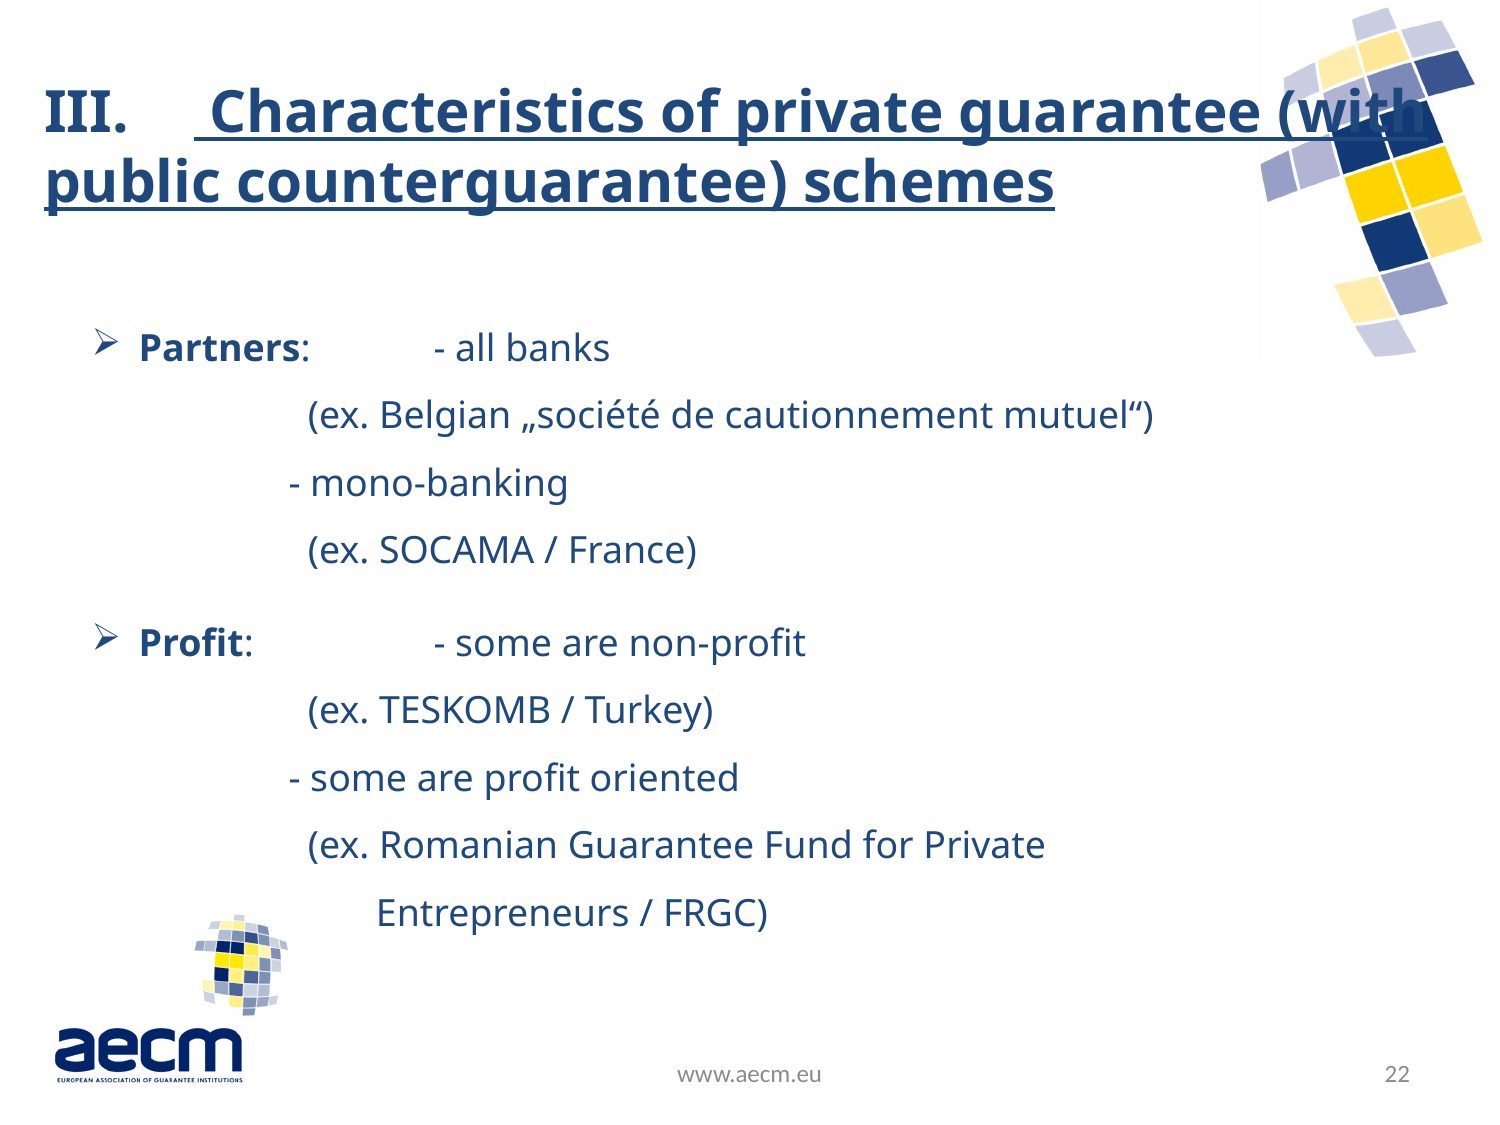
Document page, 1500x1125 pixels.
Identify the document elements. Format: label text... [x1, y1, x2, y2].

picture [40, 880, 302, 1116]
text_box III. Characteristics of private guarantee (with public counterguarantee) schemes [29, 66, 1251, 221]
footer www.aecm.eu [512, 1054, 988, 1103]
picture [1256, 1, 1487, 362]
slide_number 22 [1074, 1054, 1425, 1103]
text_box Partners: - all banks (ex. Belgian „société de cautionnement mutuel“) - mono-banking (ex. SOCAMA / France) Profit: - some are non-profit (ex. TESKOMB / Turkey) - some are profit oriented (ex. Romanian Guarantee Fund for Private Entrepreneurs / FRGC) [76, 294, 1500, 1054]
